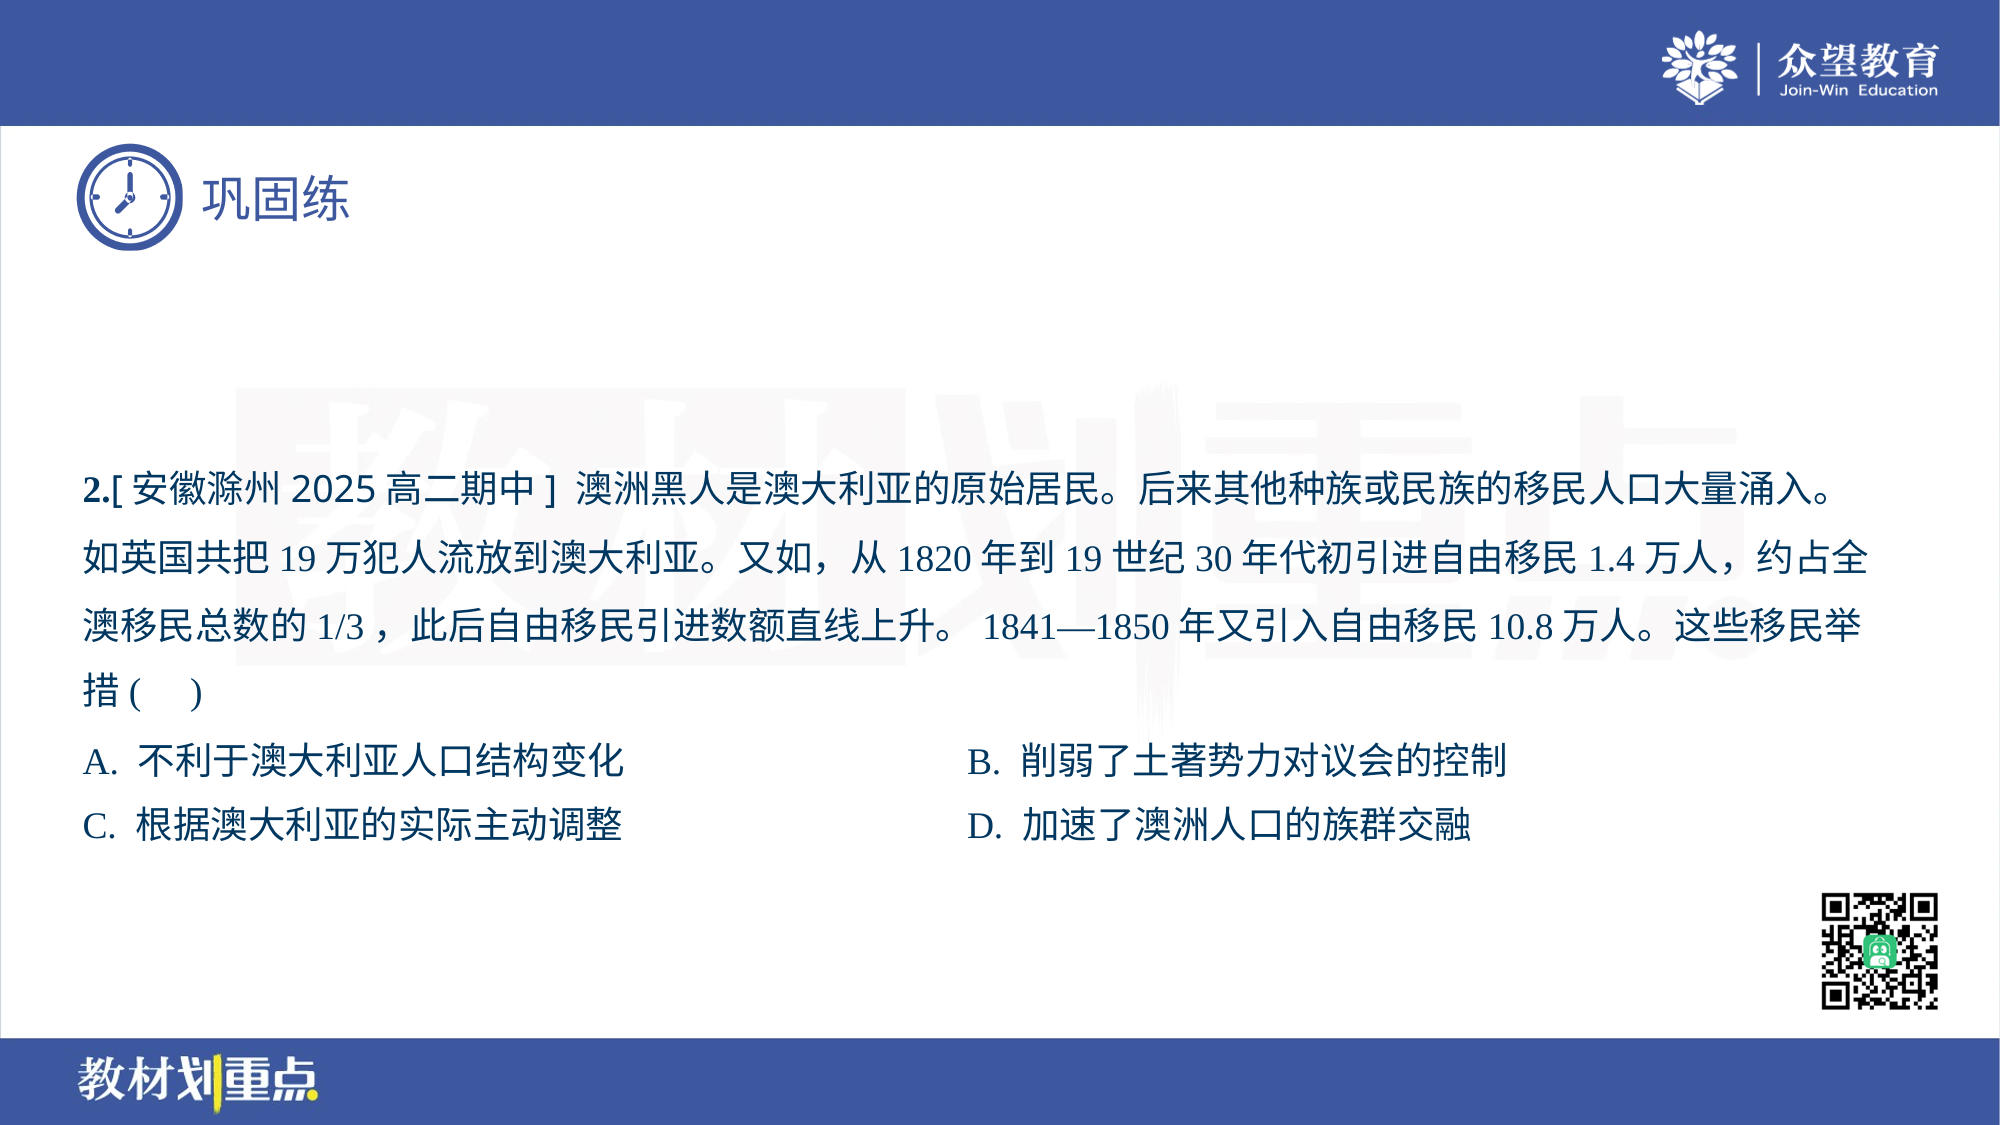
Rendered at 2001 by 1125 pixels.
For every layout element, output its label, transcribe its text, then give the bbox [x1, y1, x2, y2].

text_box A. 不利于澳大利亚人口结构变化 B. 削弱了土著势力对议会的控制 C. 根据澳大利亚的实际主动调整 D. 加速了澳洲人口的族群交融 [82, 713, 1817, 840]
picture [0, 0, 2000, 1125]
text_box 2.[安徽滁州2025高二期中] 澳洲黑人是澳大利亚的原始居民。后来其他种族或民族的移民人口大量涌入。 如英国共把19万犯人流放到澳大利亚。又如，从1820年到19世纪30年代初引进自由移民1.4万人，约占全 澳移民总数的1/3，此后自由移民引进数额直线上升。1841—1850年又引入自由移民10.8万人。这些移民举 措( ) [82, 441, 1817, 706]
